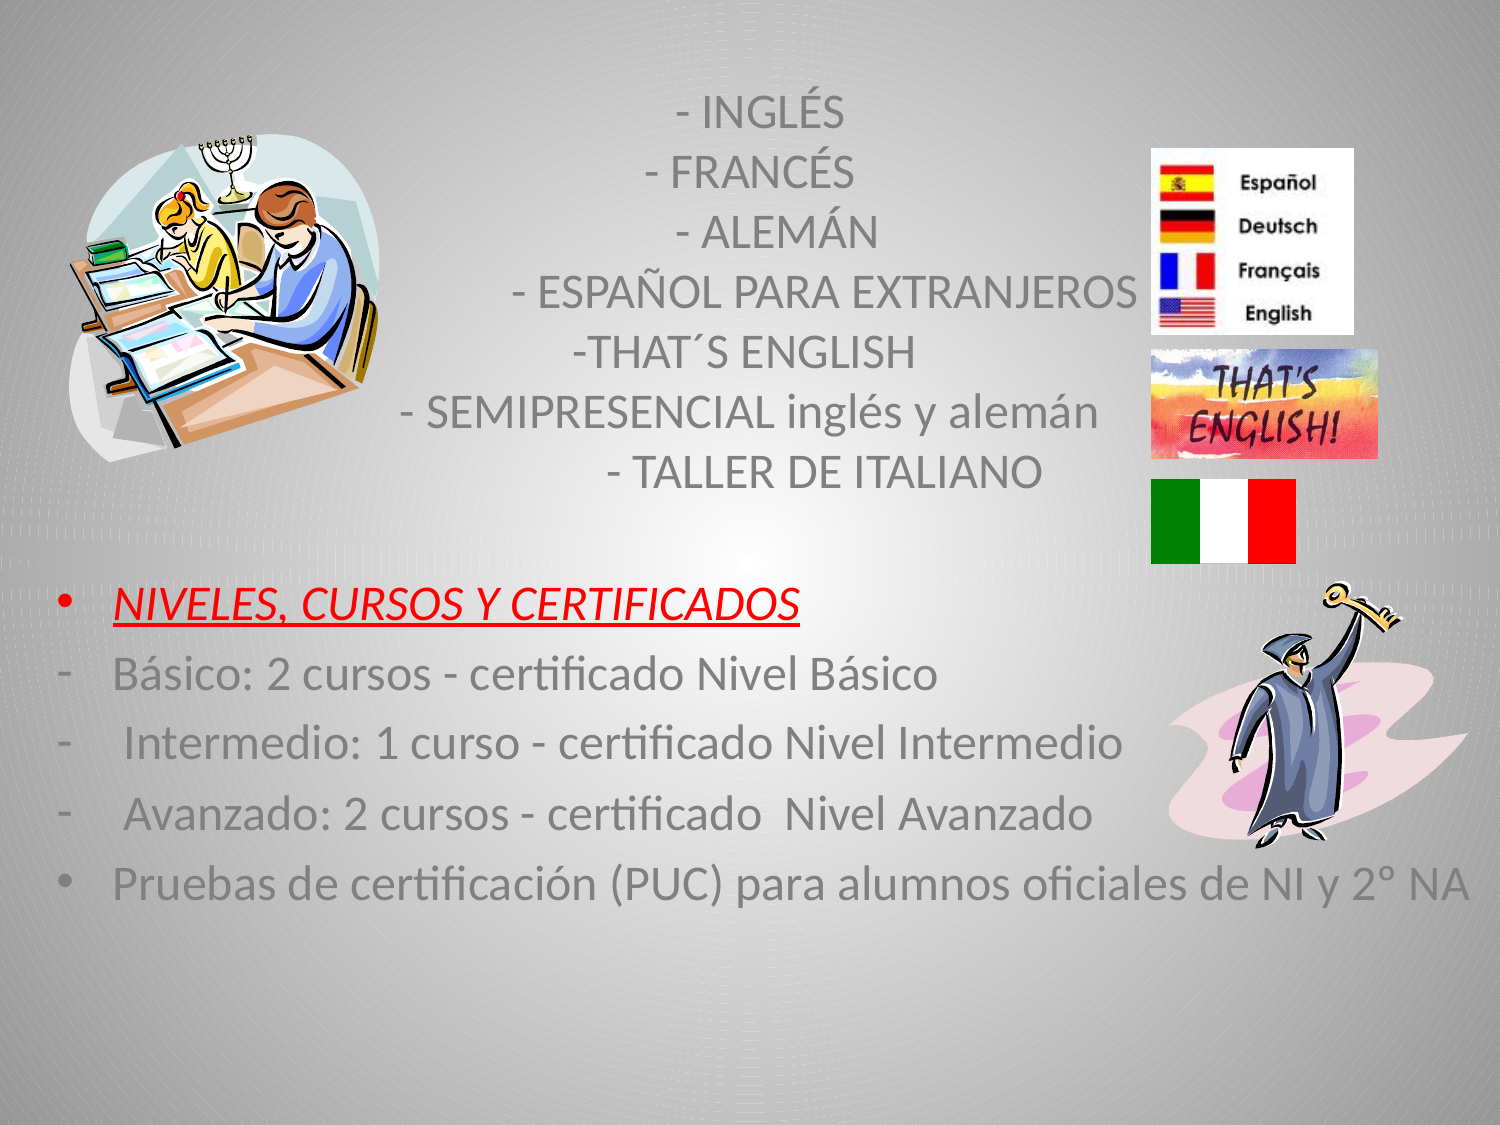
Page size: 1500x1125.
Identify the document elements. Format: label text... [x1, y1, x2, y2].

picture [1151, 148, 1354, 336]
picture [1159, 573, 1477, 856]
picture [1151, 479, 1296, 564]
list NIVELES, CURSOS Y CERTIFICADOS Básico: 2 cursos - certificado Nivel Básico Intermedio: 1 curso - certificado Nivel Intermedio Avanzado: 2 cursos - certificado Nivel Avanzado Pruebas de certificación (PUC) para alumnos oficiales de NI y 2º NA [40, 562, 1500, 1006]
picture [1151, 349, 1378, 459]
picture [55, 139, 387, 448]
title - INGLÉS - FRANCÉS - ALEMÁN - ESPAÑOL PARA EXTRANJEROS -THAT´S ENGLISH - SEMIPRESENCIAL inglés y alemán - TALLER DE ITALIANO [74, 44, 1426, 233]
